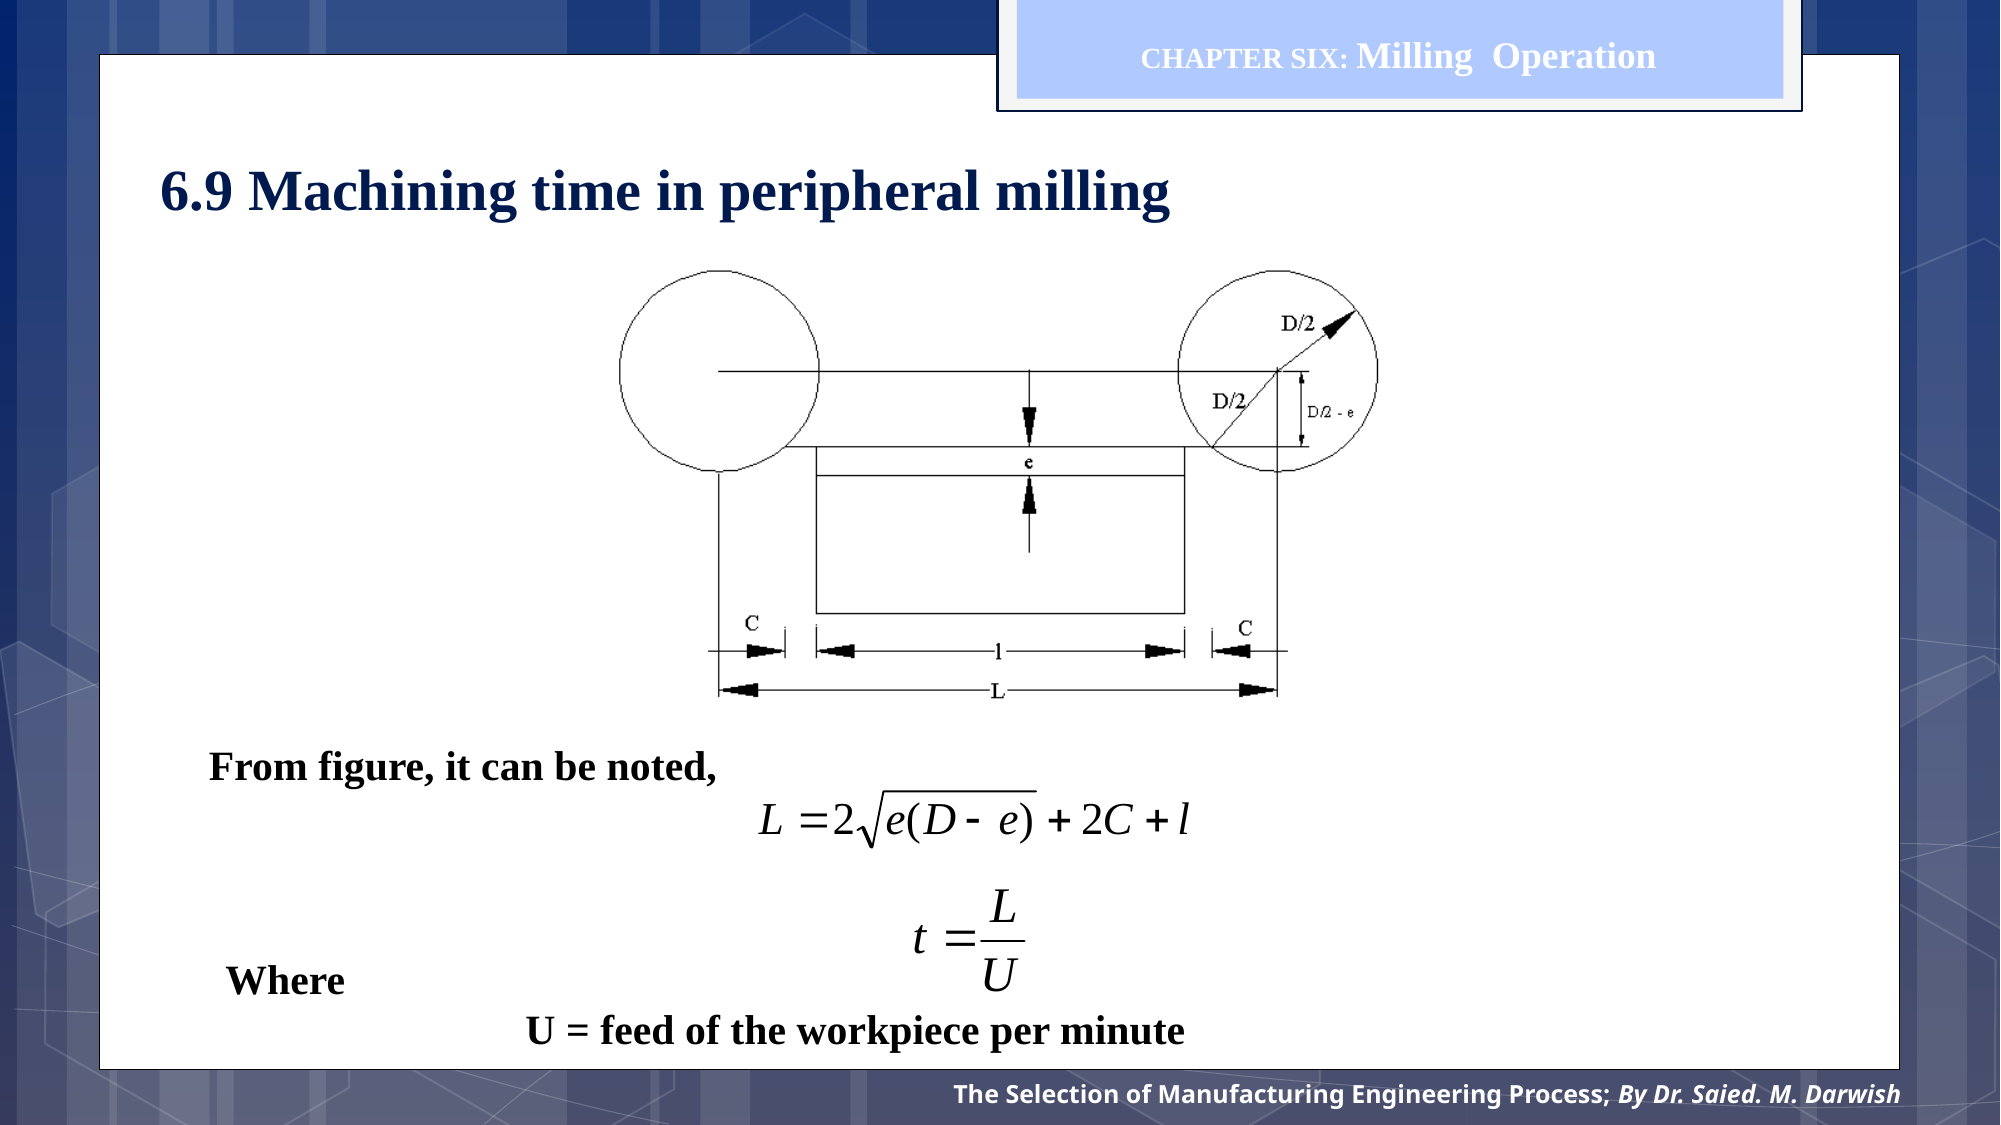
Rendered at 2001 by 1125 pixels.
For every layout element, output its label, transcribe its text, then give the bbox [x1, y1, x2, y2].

text_box 6.9 Machining time in peripheral milling [145, 207, 1887, 312]
text_box From figure, it can be noted, [194, 730, 733, 796]
text_box Where U = feed of the workpiece per minute [210, 945, 1211, 1060]
picture [607, 243, 1393, 732]
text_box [905, 874, 1036, 1004]
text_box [750, 781, 1202, 858]
text_box CHAPTER SIX: Milling Operation [940, 1, 1858, 84]
